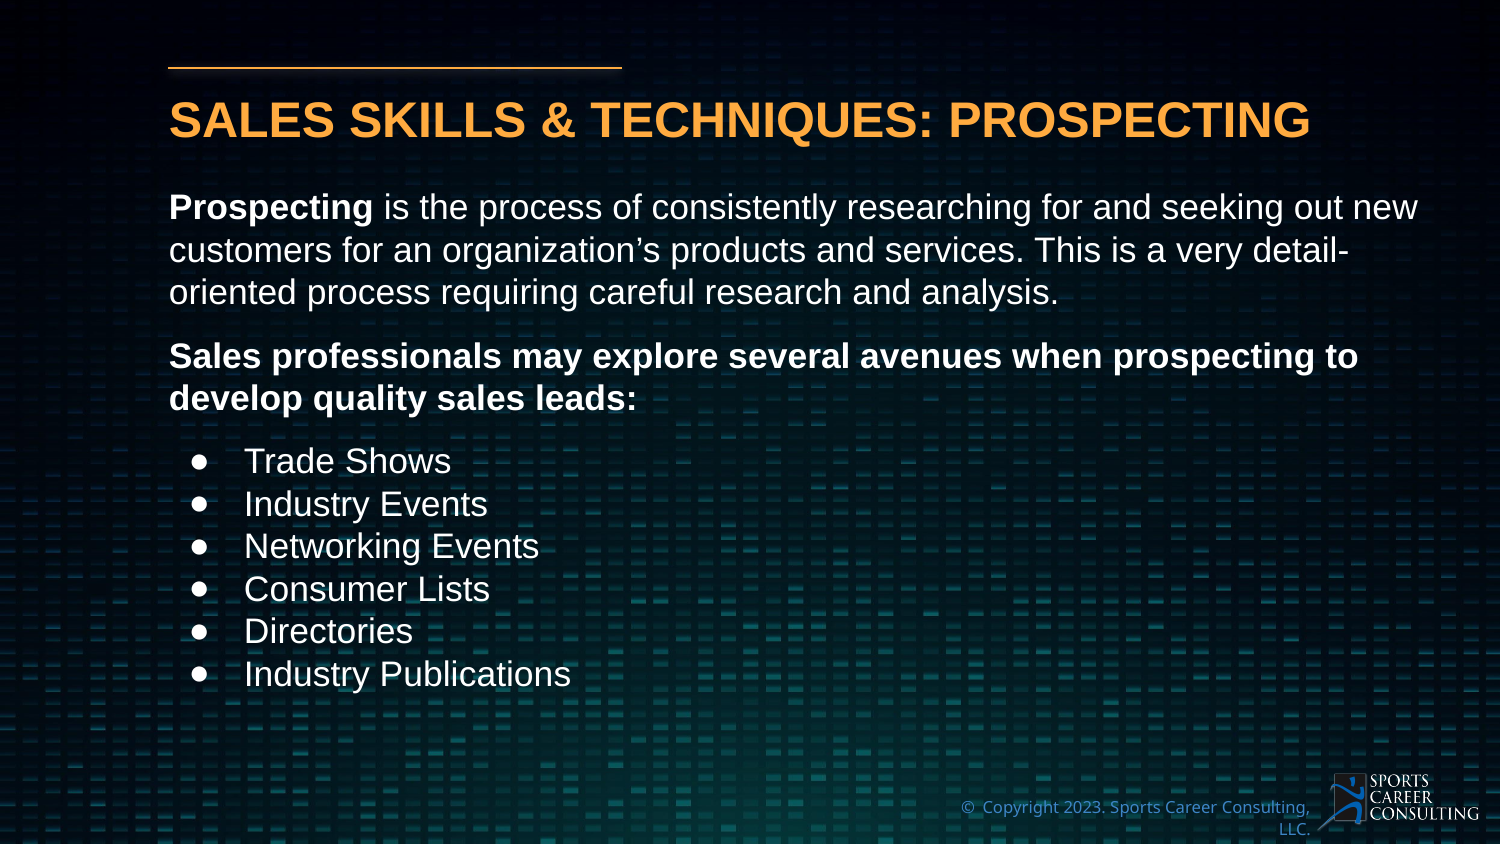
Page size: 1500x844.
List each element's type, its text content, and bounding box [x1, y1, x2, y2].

picture [0, 0, 1500, 844]
list Prospecting is the process of consistently researching for and seeking out new customers for an organization’s products and services. This is a very detail-oriented process requiring careful research and analysis. Sales professionals may explore several avenues when prospecting to develop quality sales leads: Trade Shows Industry Events Networking Events Consumer Lists Directories Industry Publications [153, 169, 1469, 753]
text_box © Copyright 2023. Sports Career Consulting, LLC. [914, 769, 1326, 844]
title SALES SKILLS & TECHNIQUES: PROSPECTING [153, 72, 1469, 169]
